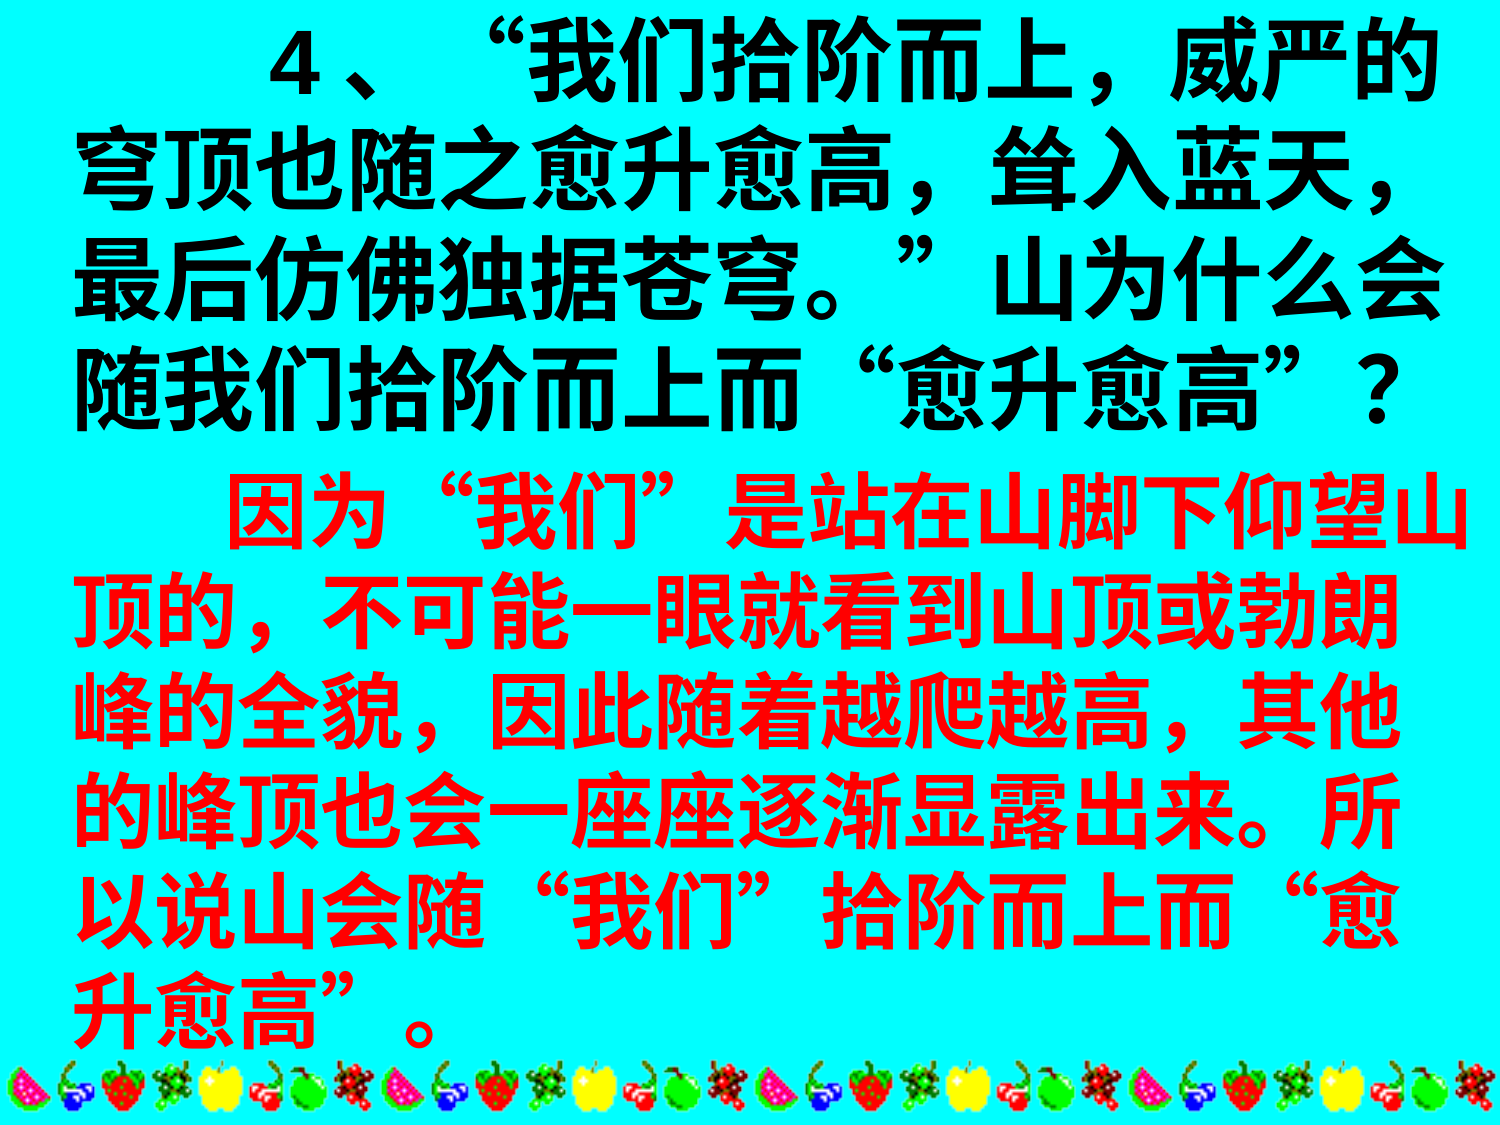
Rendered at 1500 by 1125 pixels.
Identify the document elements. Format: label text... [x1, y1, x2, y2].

picture [5, 1058, 1500, 1119]
list 4、“我们拾阶而上，威严的穹顶也随之愈升愈高，耸入蓝天，最后仿佛独据苍穹。”山为什么会随我们拾阶而上而“愈升愈高”？ 因为“我们”是站在山脚下仰望山顶的，不可能一眼就看到山顶或勃朗峰的全貌，因此随着越爬越高，其他的峰顶也会一座座逐渐显露出来。所以说山会随“我们”拾阶而上而“愈升愈高”。 [0, 0, 1500, 1125]
